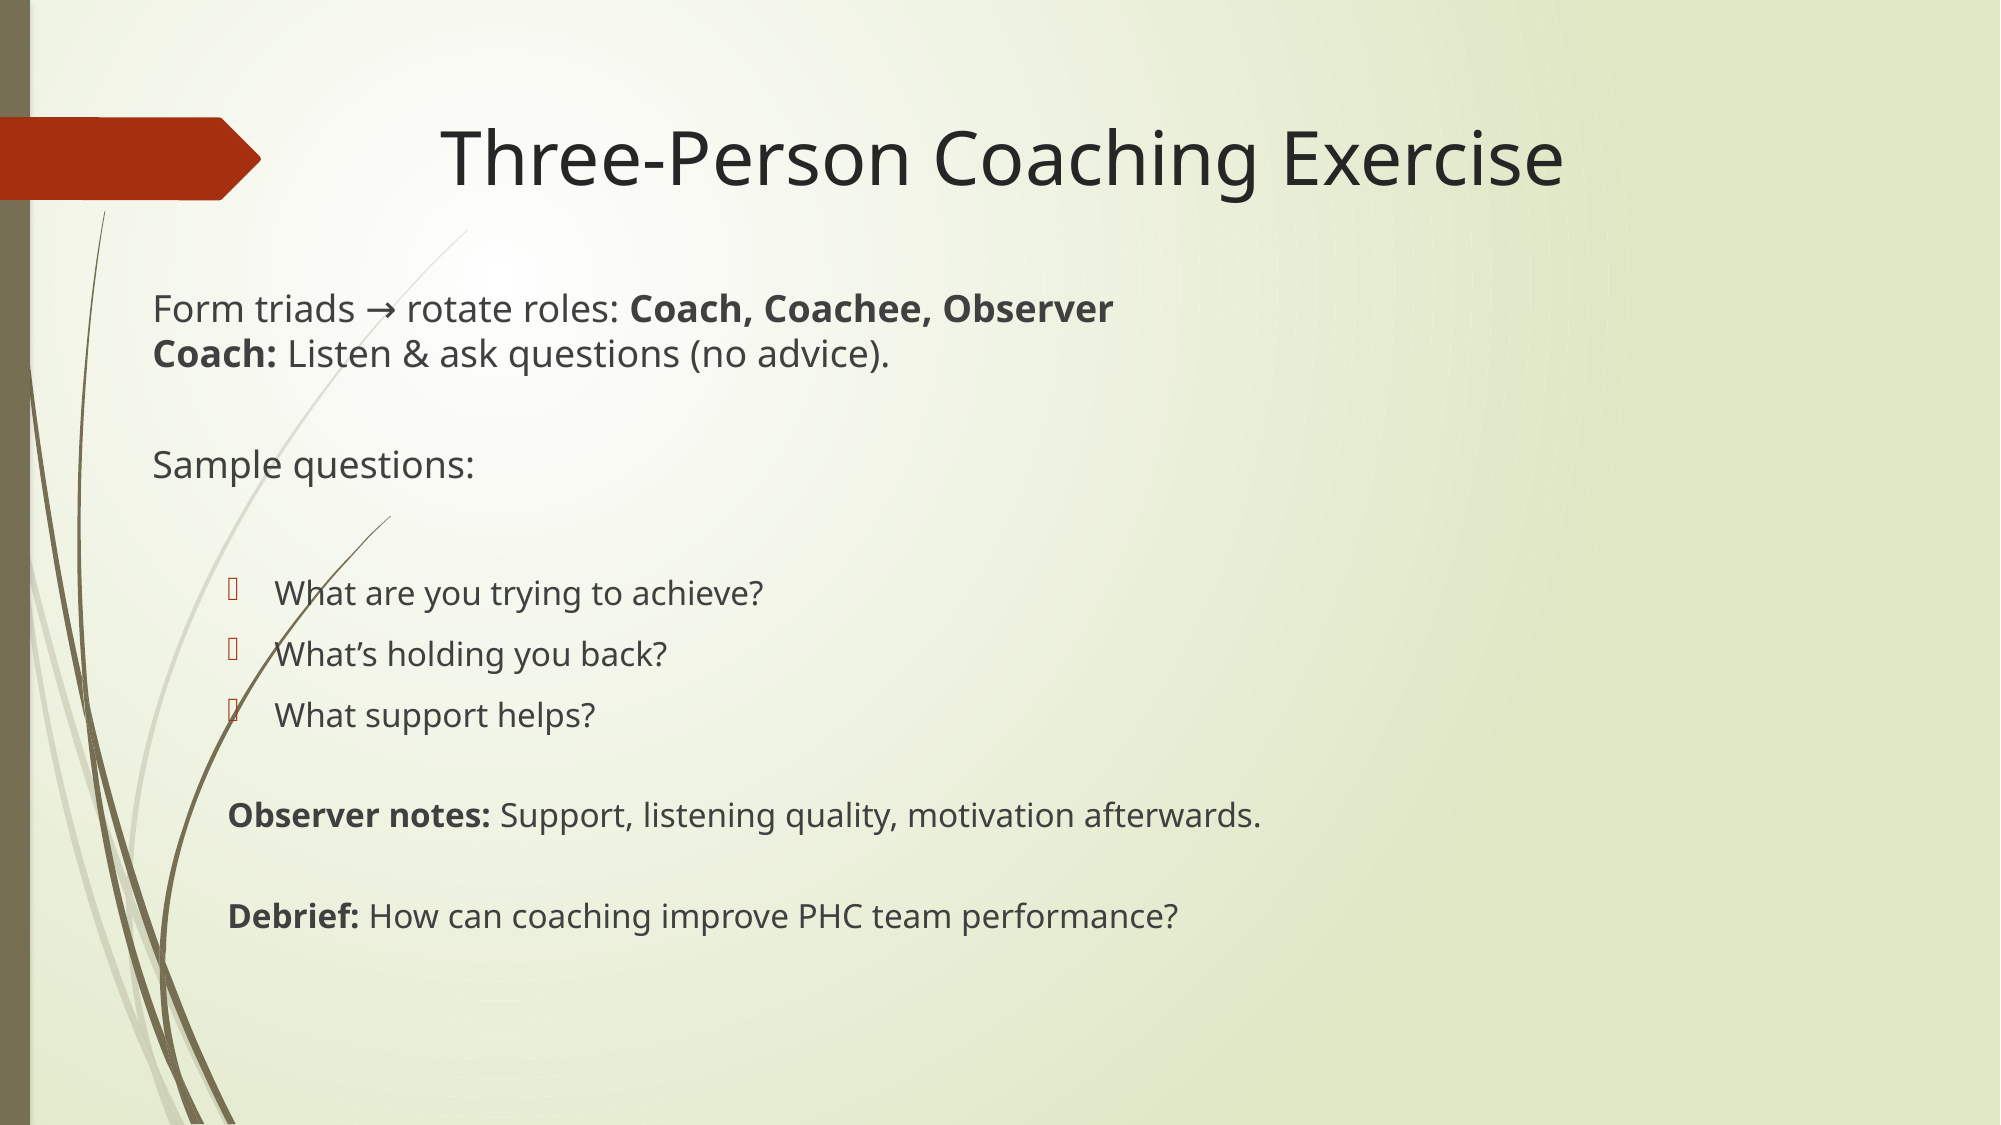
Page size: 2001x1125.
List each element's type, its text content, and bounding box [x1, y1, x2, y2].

list Form triads → rotate roles: Coach, Coachee, Observer Coach: Listen & ask questions (no advice). Sample questions: What are you trying to achieve? What’s holding you back? What support helps? Observer notes: Support, listening quality, motivation afterwards. Debrief: How can coaching improve PHC team performance? [137, 277, 1863, 1014]
title Three-Person Coaching Exercise [425, 102, 1888, 313]
